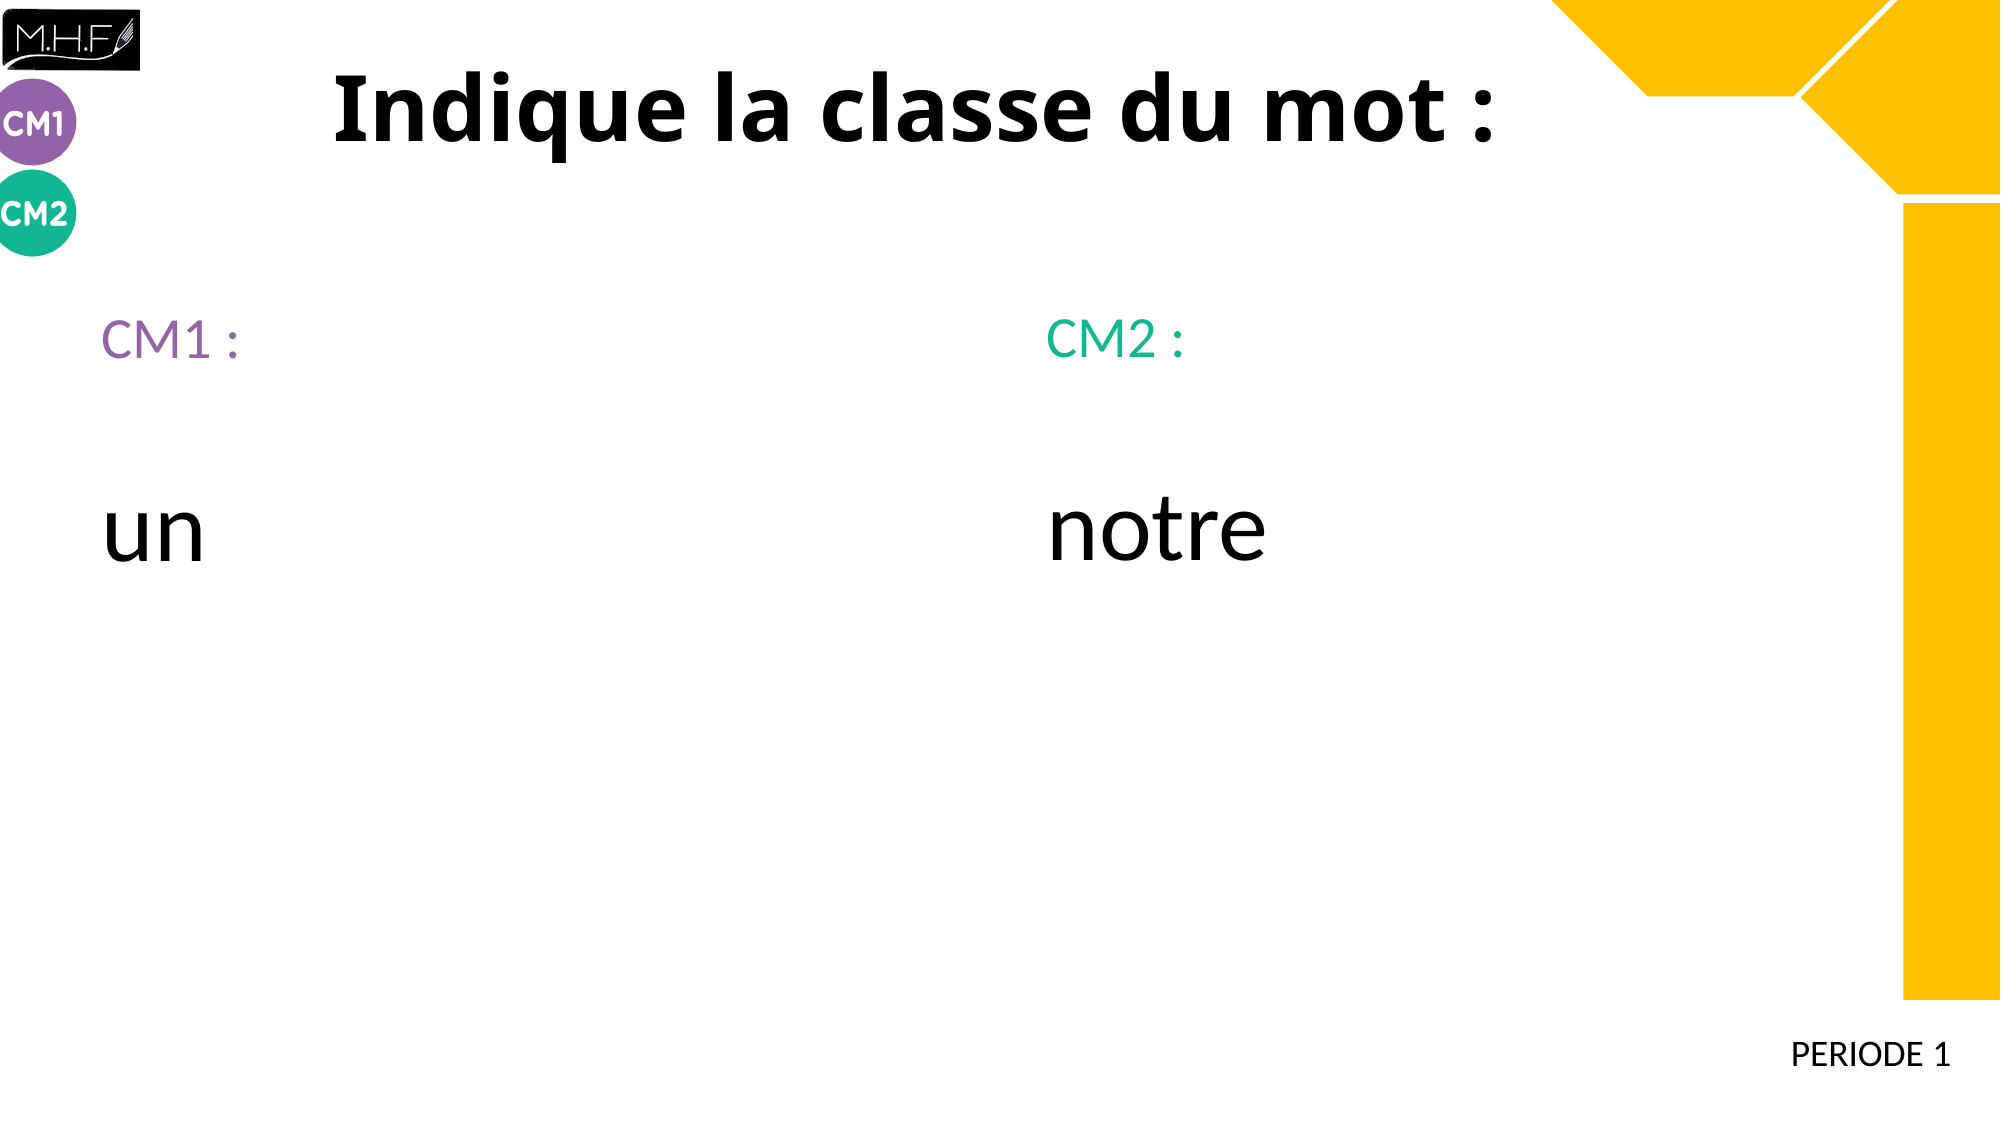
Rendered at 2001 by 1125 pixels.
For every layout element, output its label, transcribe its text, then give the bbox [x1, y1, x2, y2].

title Indique la classe du mot : [318, 3, 1865, 221]
text_box [1902, 202, 2000, 1001]
list CM1 : un [86, 300, 897, 1015]
picture [0, 7, 140, 259]
text_box CM2 : notre [1031, 299, 1853, 1014]
text_box [1799, 0, 2000, 196]
text_box PERIODE 1 [1362, 1021, 1967, 1125]
text_box [1549, 0, 1892, 98]
